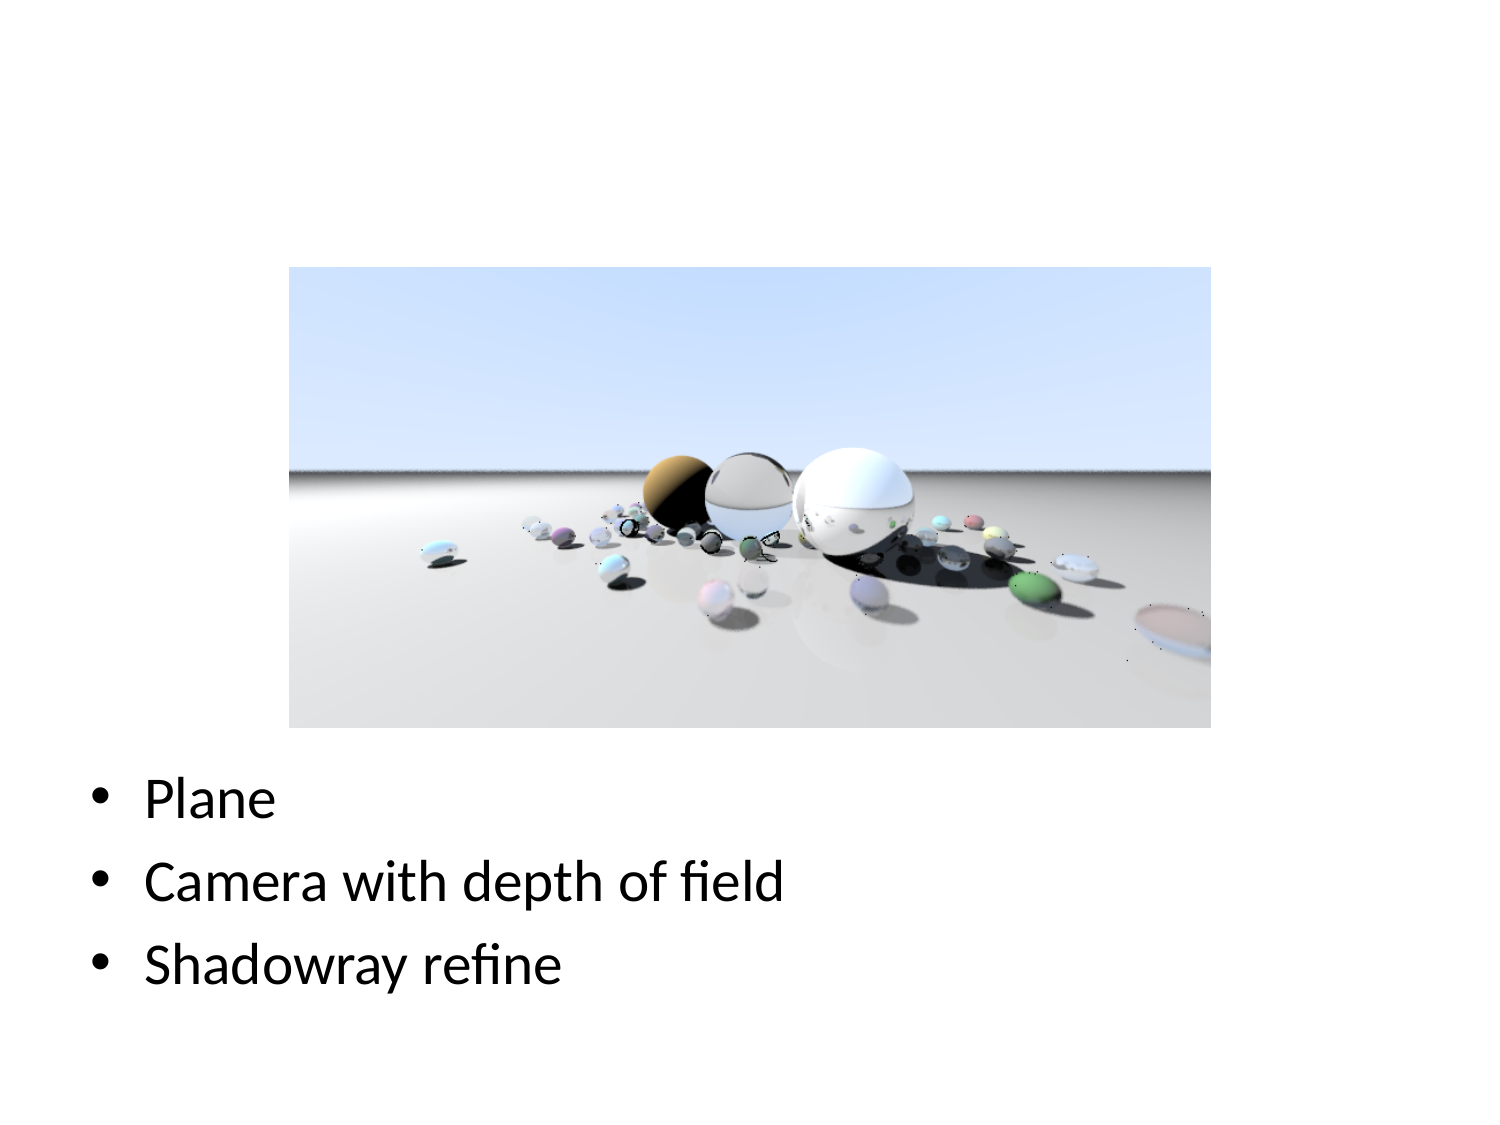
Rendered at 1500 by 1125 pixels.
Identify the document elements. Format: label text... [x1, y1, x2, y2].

picture [289, 266, 1211, 728]
list Plane Camera with depth of field Shadowray refine [75, 751, 1425, 1005]
